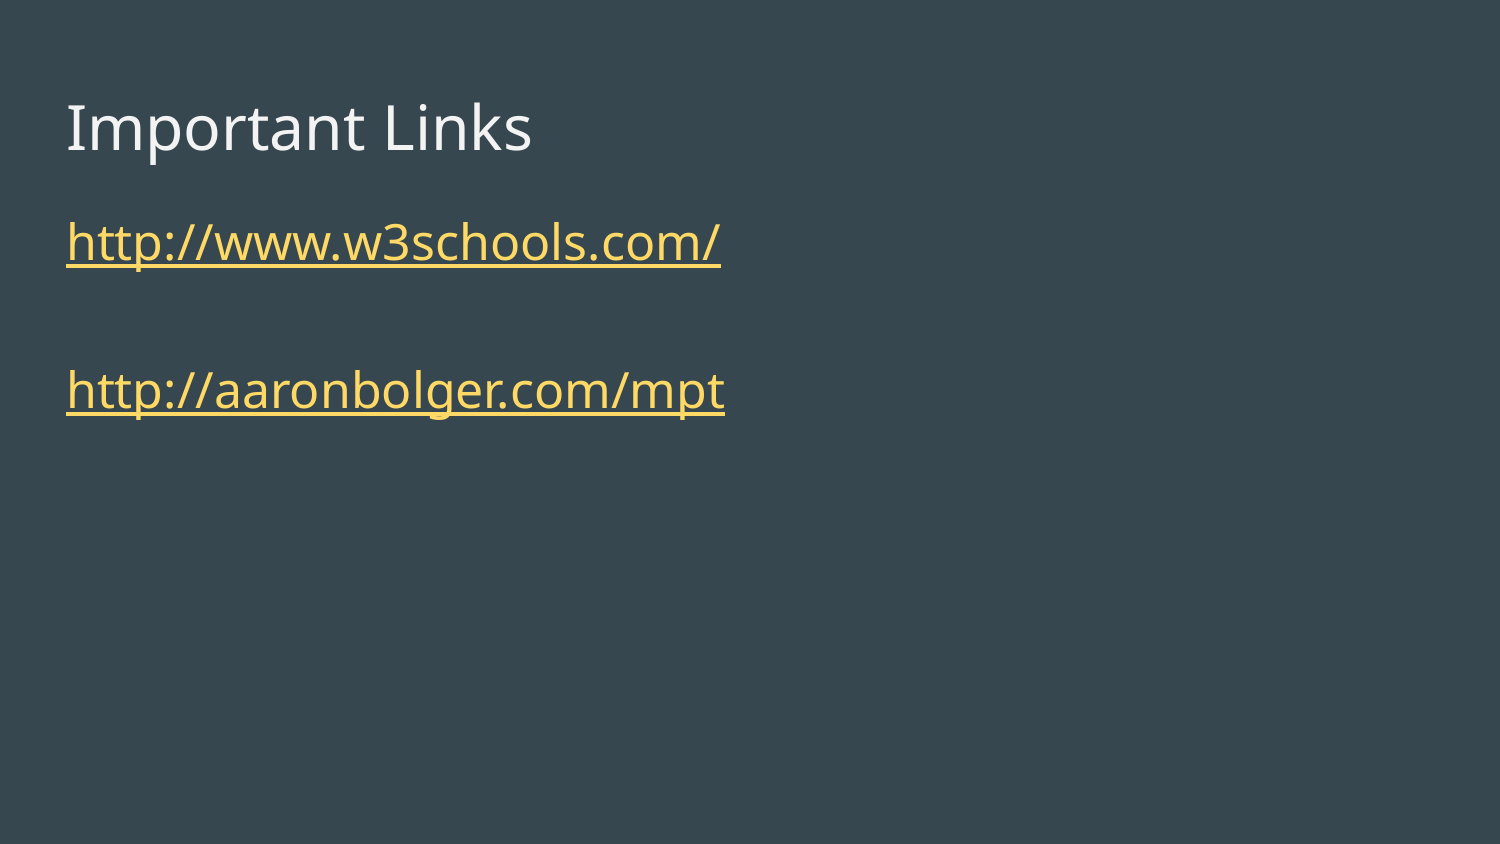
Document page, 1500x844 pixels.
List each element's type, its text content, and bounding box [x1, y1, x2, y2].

list http://www.w3schools.com/ http://aaronbolger.com/mpt [51, 185, 1395, 807]
title Important Links [51, 72, 1449, 167]
